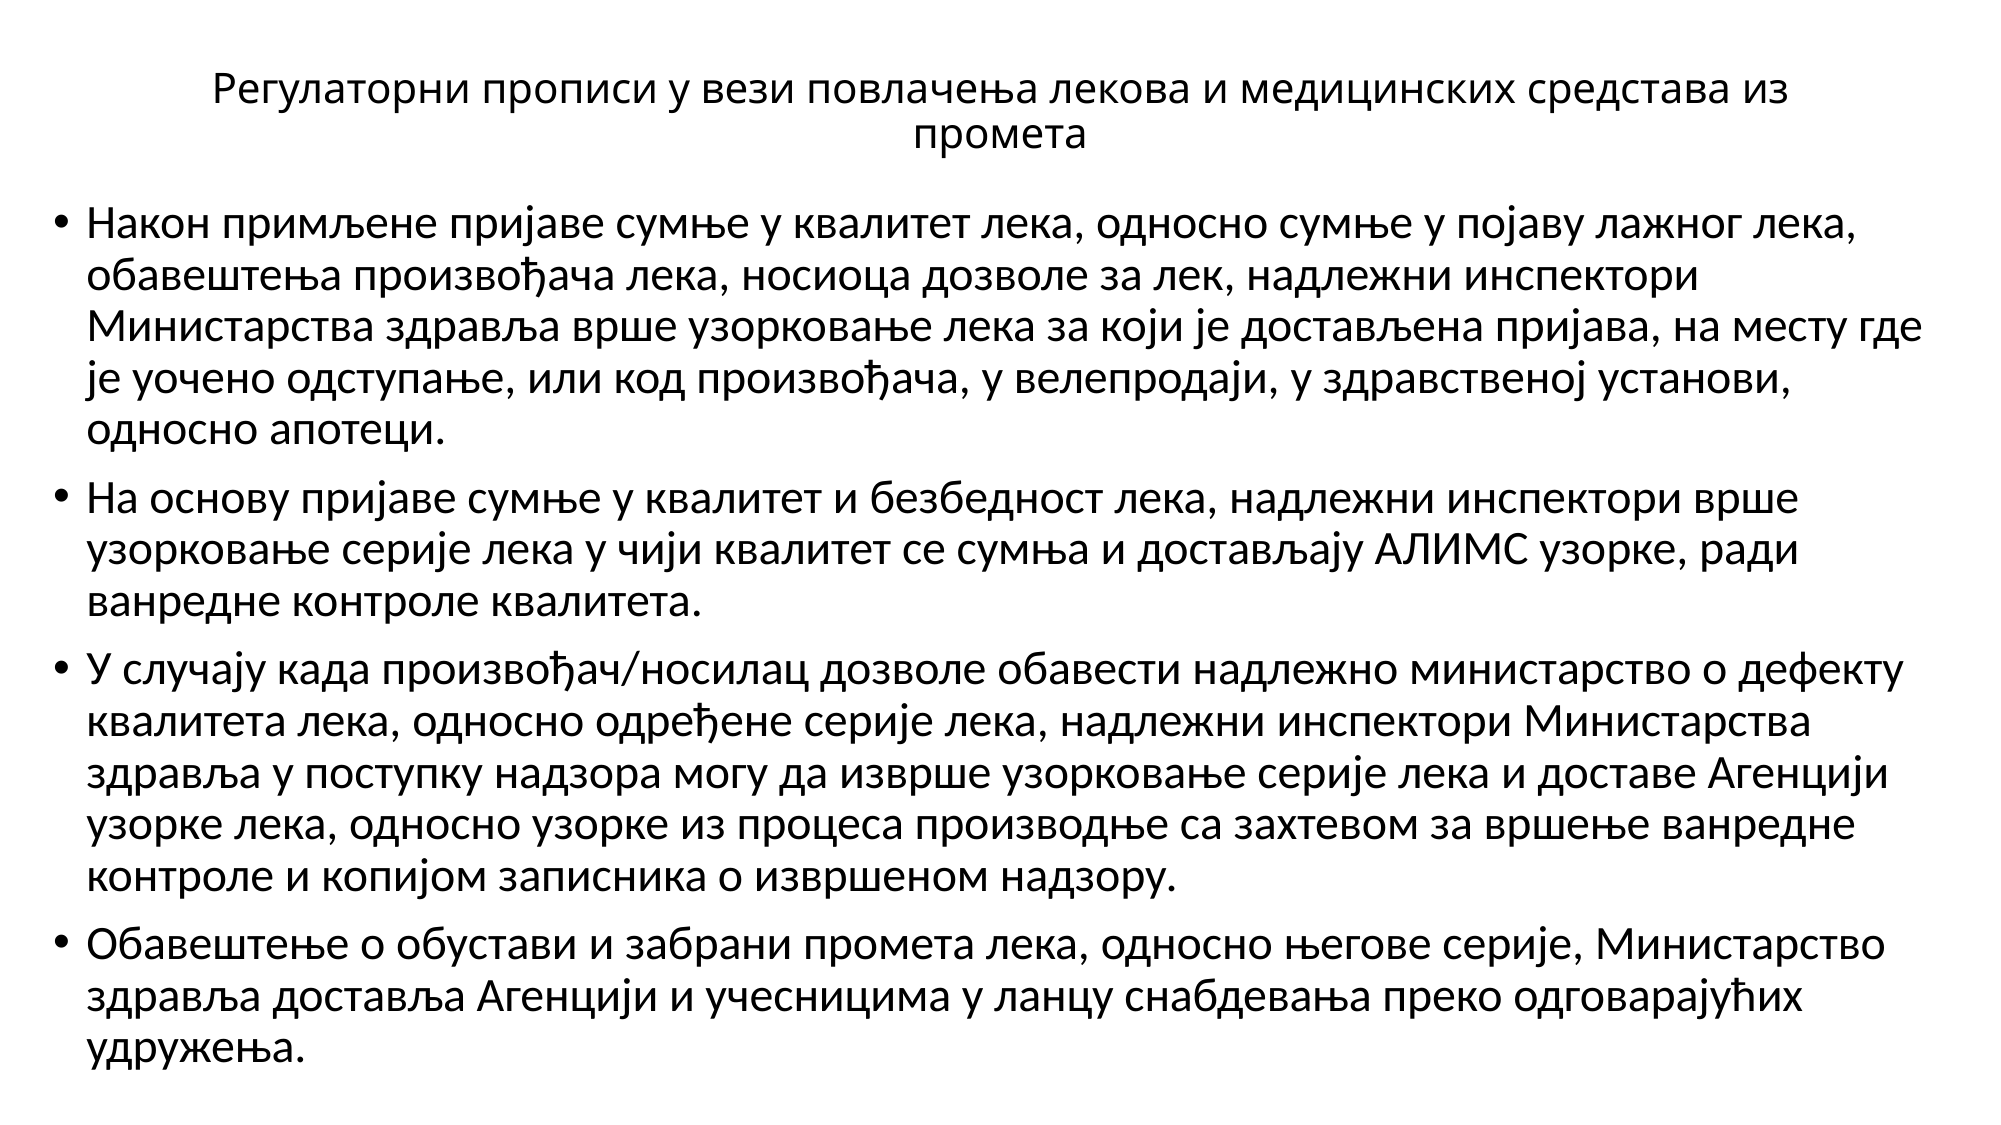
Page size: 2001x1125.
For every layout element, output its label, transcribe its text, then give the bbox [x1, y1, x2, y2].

list Након примљене пријаве сумње у квалитет лека, односно сумње у појаву лажног лека, обавештења произвођача лека, носиоца дозволе за лек, надлежни инспектори Министарства здравља врше узорковање лека за који је достављена пријава, на месту где је уочено одступање, или код произвођача, у велепродаји, у здравственој установи, односно апотеци. На основу пријаве сумње у квалитет и безбедност лека, надлежни инспектори врше узорковање серије лека у чији квалитет се сумња и достављају АЛИМС узорке, ради ванредне контроле квалитета. У случају када произвођач/носилац дозволе обавести надлежно министарство о дефекту квалитета лека, односно одређене серије лека, надлежни инспектори Министарства здравља у поступку надзора могу да изврше узорковање серије лека и доставе Агенцији узорке лека, односно узорке из процеса производње са захтевом за вршење ванредне контроле и копијом записника о извршеном надзору. Обавештење о обустави и забрани промета лека, односно његове серије, Министарство здравља доставља Агенцији и учесницима у ланцу снабдевања преко одговарајућих удружења. [38, 190, 1966, 1082]
title Регулаторни прописи у вези повлачења лекова и медицинских средстава из промета [137, 59, 1863, 166]
